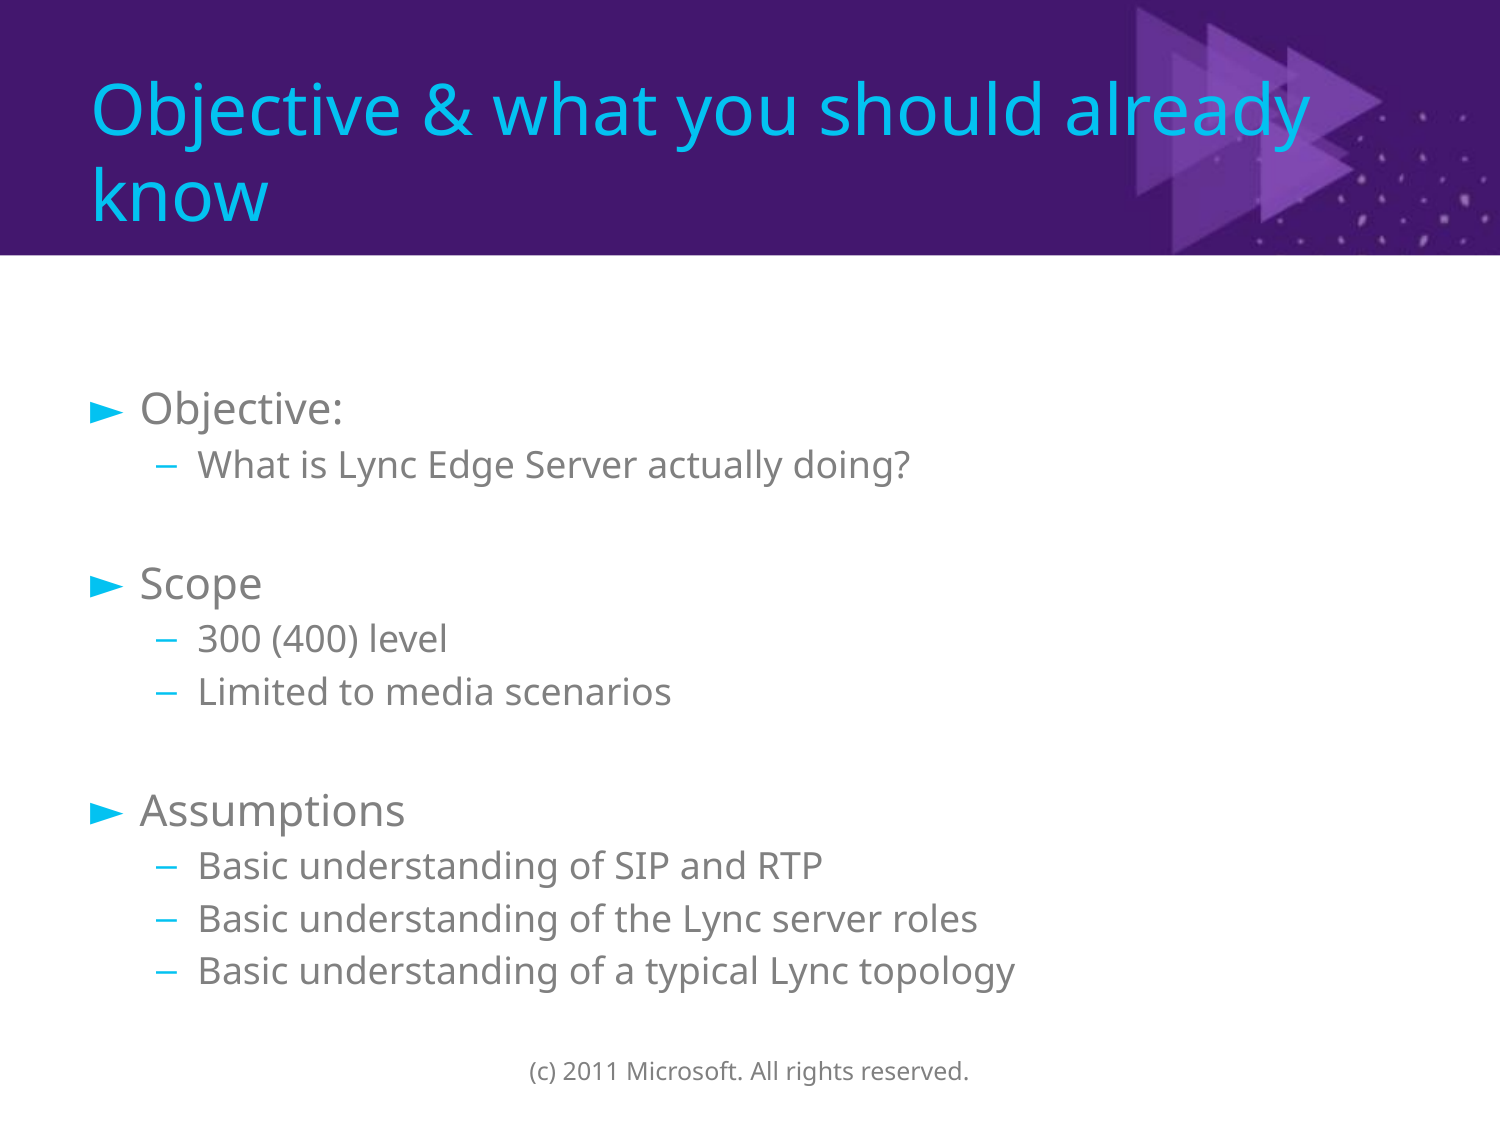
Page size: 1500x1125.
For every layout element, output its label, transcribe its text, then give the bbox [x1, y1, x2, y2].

list Objective: What is Lync Edge Server actually doing? Scope 300 (400) level Limited to media scenarios Assumptions Basic understanding of SIP and RTP Basic understanding of the Lync server roles Basic understanding of a typical Lync topology [75, 373, 1425, 1005]
picture [0, 0, 1500, 255]
footer (c) 2011 Microsoft. All rights reserved. [512, 1042, 988, 1103]
title Objective & what you should already know [75, 56, 1425, 244]
